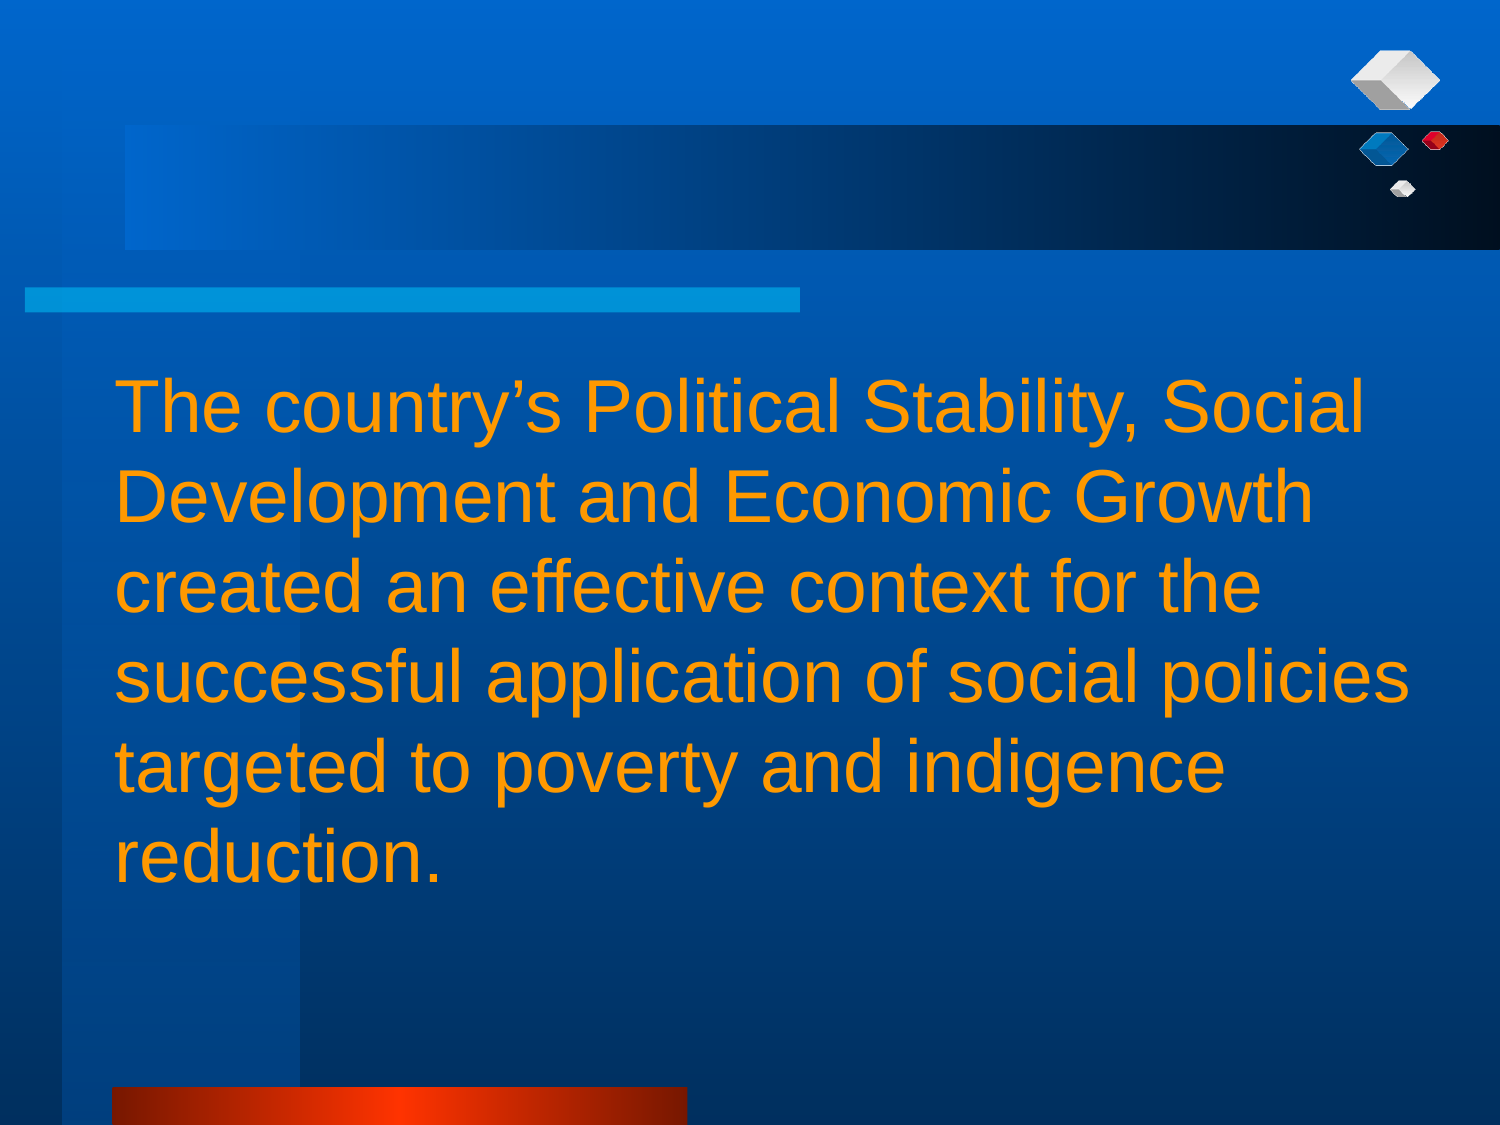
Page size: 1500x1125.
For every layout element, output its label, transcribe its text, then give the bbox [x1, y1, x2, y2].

text_box The country’s Political Stability, Social Development and Economic Growth created an effective context for the successful application of social policies targeted to poverty and indigence reduction. [99, 349, 1438, 905]
text_box [1025, 37, 1438, 275]
picture [1438, 49, 1449, 208]
